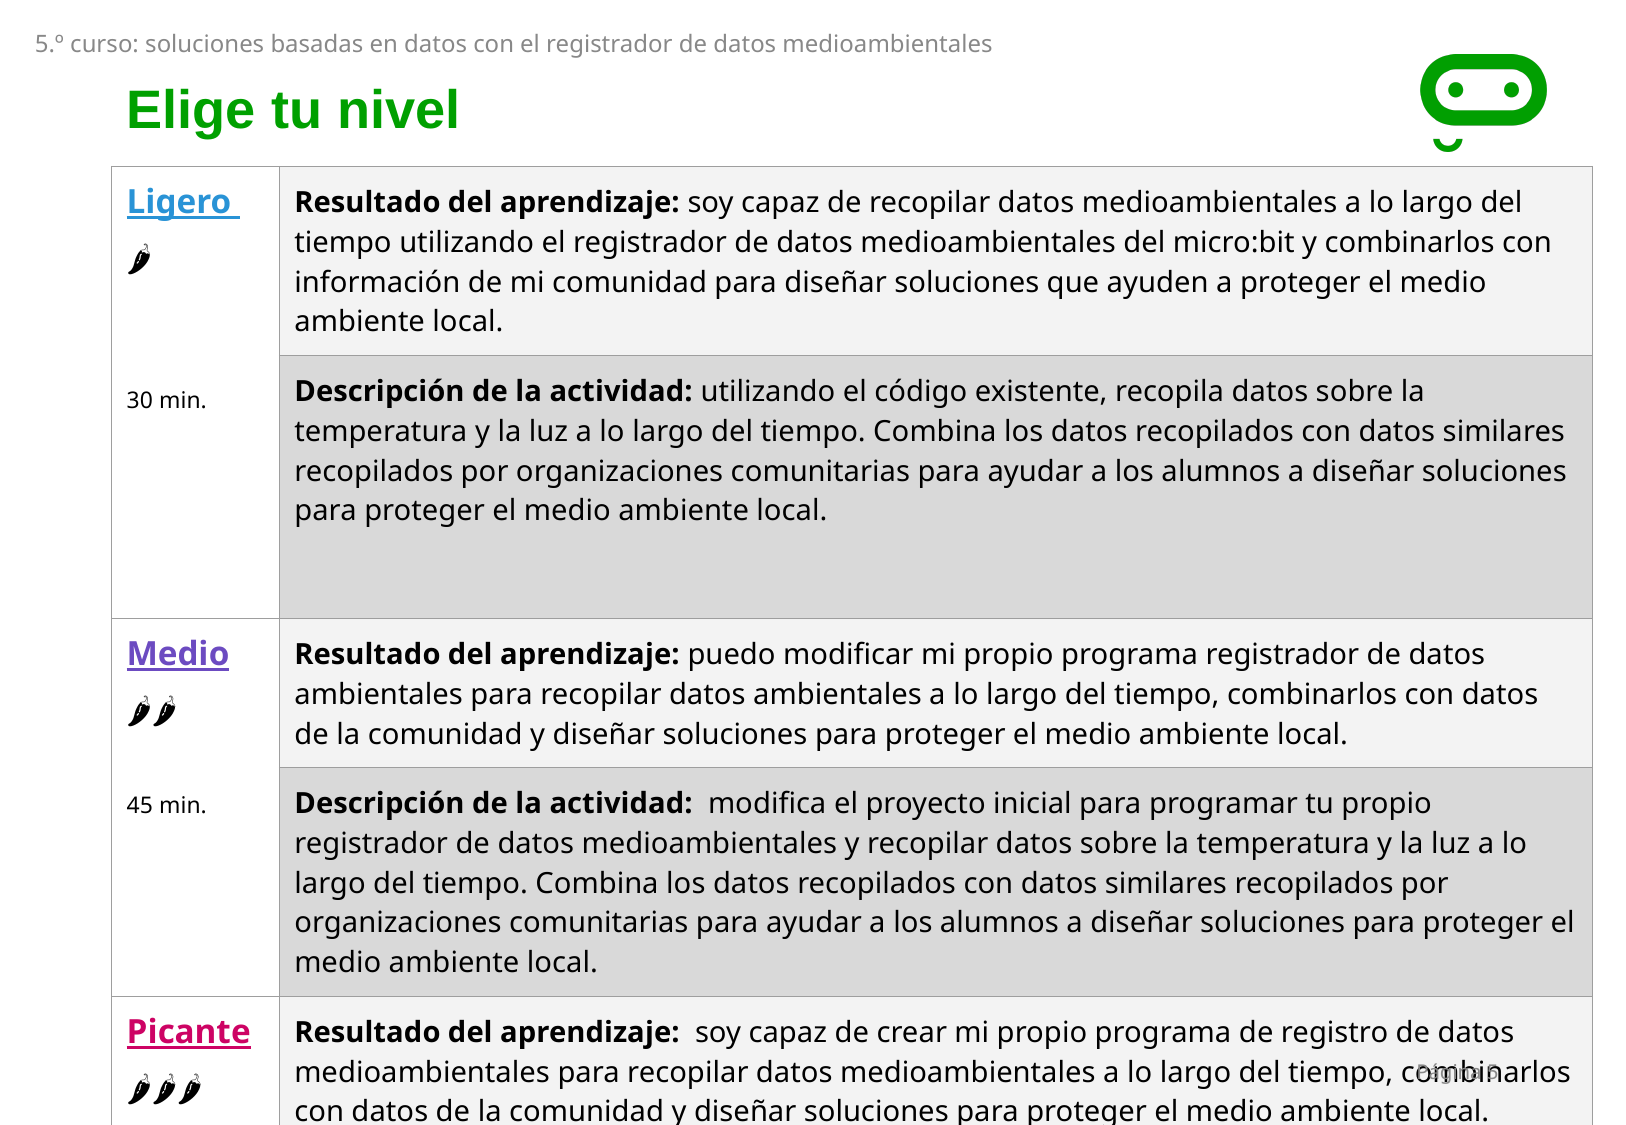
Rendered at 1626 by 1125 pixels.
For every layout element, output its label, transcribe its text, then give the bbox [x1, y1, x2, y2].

table_cell Resultado del aprendizaje: soy capaz de crear mi propio programa de registro de datos medioambientales para recopilar datos medioambientales a lo largo del tiempo, combinarlos con datos de la comunidad y diseñar soluciones para proteger el medio ambiente local. [280, 997, 1592, 1125]
table_cell Medio 🌶️🌶️ 45 min. [112, 619, 279, 996]
table_cell Picante 🌶️🌶️🌶️ 45-60 min. [112, 997, 279, 1125]
picture [1420, 54, 1547, 152]
table_cell Descripción de la actividad: modifica el proyecto inicial para programar tu propio registrador de datos medioambientales y recopilar datos sobre la temperatura y la luz a lo largo del tiempo. Combina los datos recopilados con datos similares recopilados por organizaciones comunitarias para ayudar a los alumnos a diseñar soluciones para proteger el medio ambiente local. [280, 768, 1592, 996]
table_header Resultado del aprendizaje: soy capaz de recopilar datos medioambientales a lo largo del tiempo utilizando el registrador de datos medioambientales del micro:bit y combinarlos con información de mi comunidad para diseñar soluciones que ayuden a proteger el medio ambiente local. [280, 167, 1592, 355]
title Elige tu nivel [111, 37, 1514, 187]
table_header Ligero 🌶️ 30 min. [112, 187, 279, 618]
table_cell Descripción de la actividad: utilizando el código existente, recopila datos sobre la temperatura y la luz a lo largo del tiempo. Combina los datos recopilados con datos similares recopilados por organizaciones comunitarias para ayudar a los alumnos a diseñar soluciones para proteger el medio ambiente local. [280, 356, 1592, 618]
table_cell Resultado del aprendizaje: puedo modificar mi propio programa registrador de datos ambientales para recopilar datos ambientales a lo largo del tiempo, combinarlos con datos de la comunidad y diseñar soluciones para proteger el medio ambiente local. [280, 619, 1592, 767]
slide_number Página 5 [1147, 1042, 1514, 1103]
